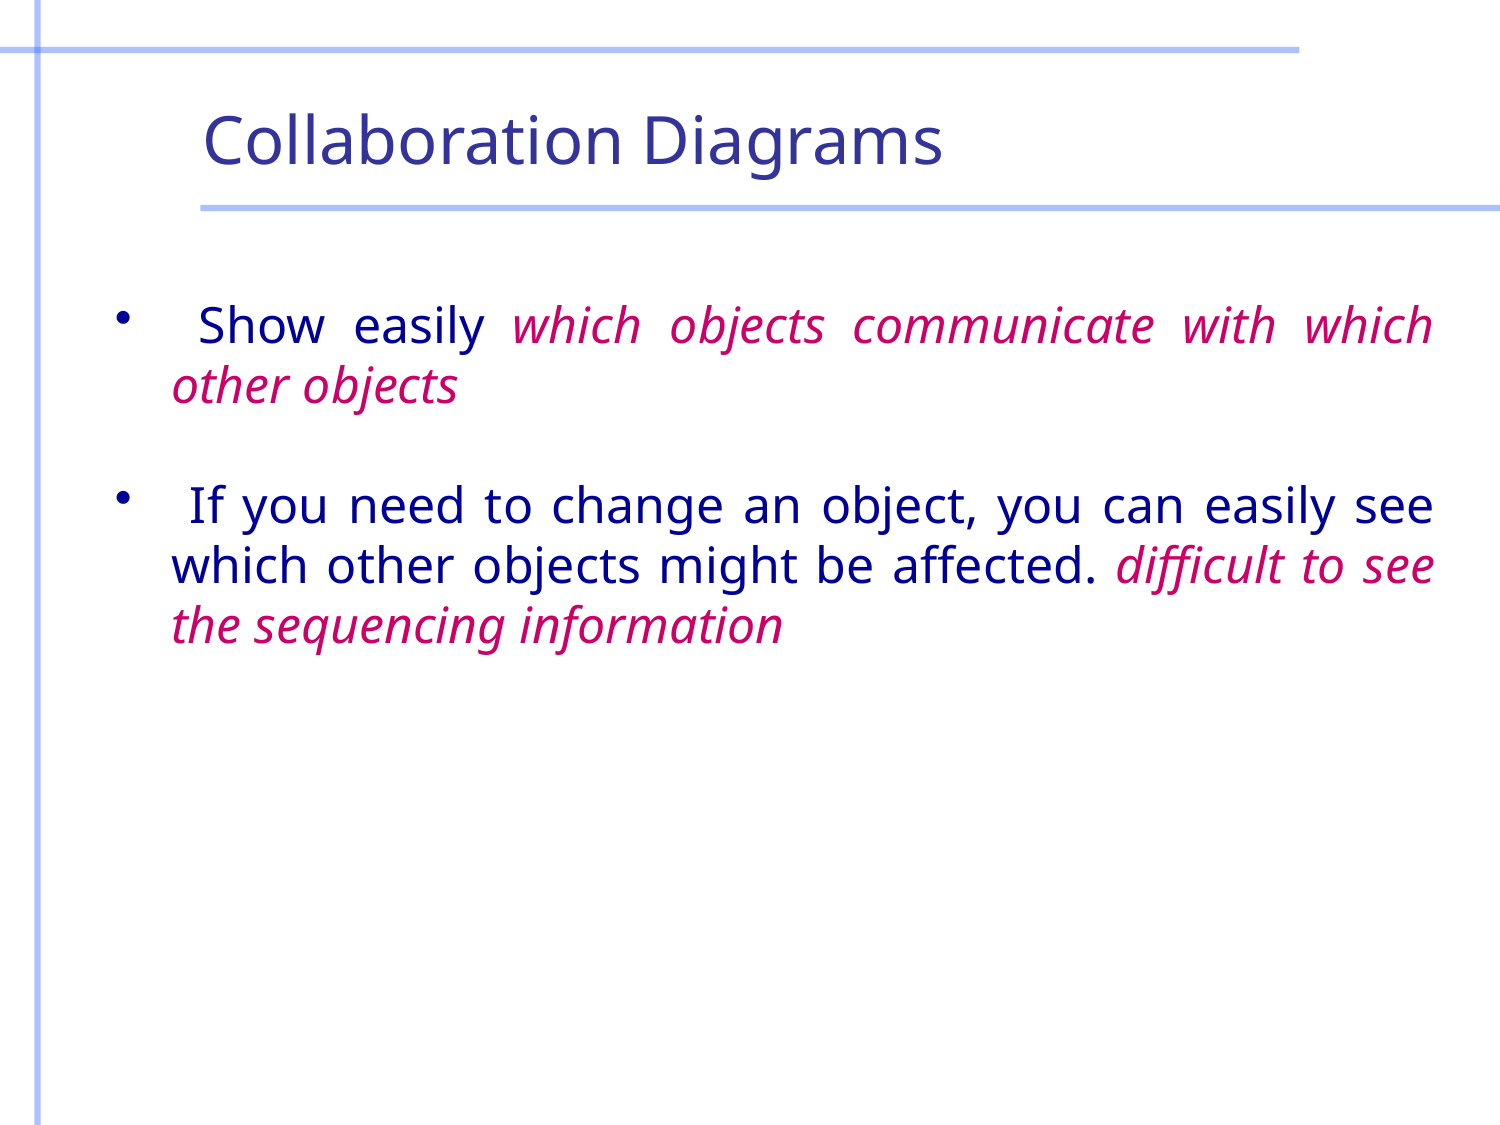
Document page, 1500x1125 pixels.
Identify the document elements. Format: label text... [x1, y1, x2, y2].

text_box Collaboration Diagrams [187, 90, 1436, 185]
text_box Show easily which objects communicate with which other objects If you need to change an object, you can easily see which other objects might be affected. difficult to see the sequencing information [100, 285, 1451, 781]
